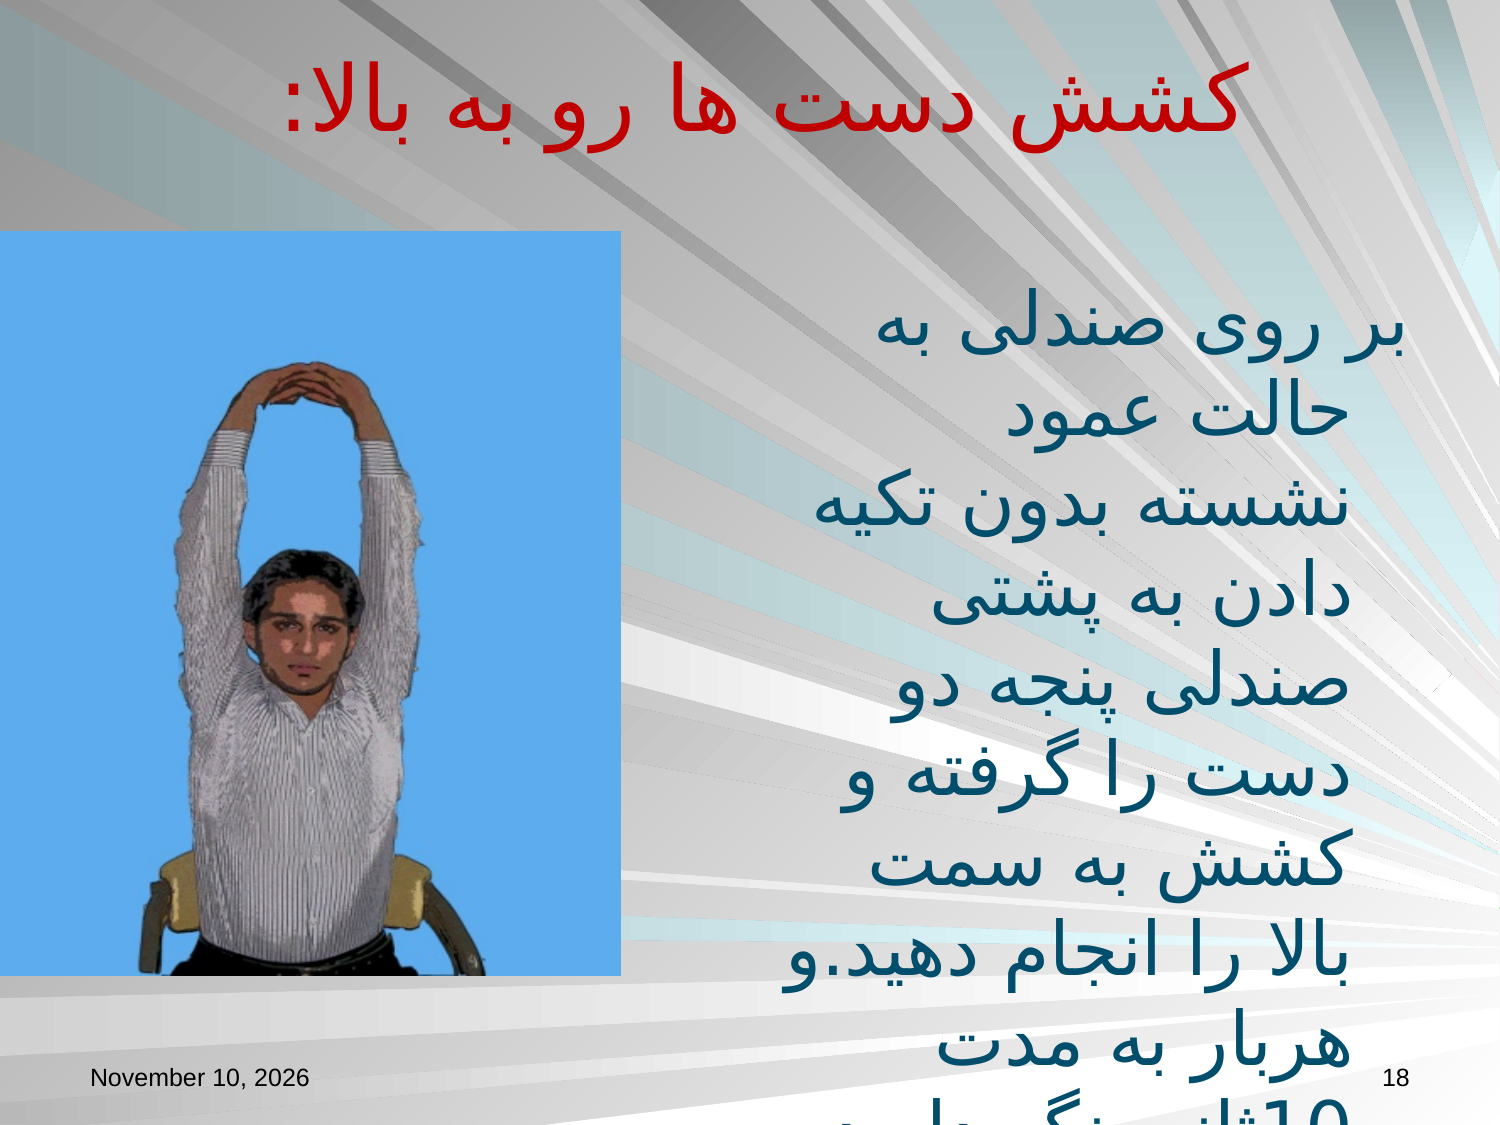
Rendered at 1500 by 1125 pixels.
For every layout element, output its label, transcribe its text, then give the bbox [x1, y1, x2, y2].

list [0, 231, 621, 977]
title کشش دست ها رو به بالا: [74, 66, 1426, 234]
slide_number 18 [1074, 1023, 1426, 1100]
list بر روی صندلی به حالت عمود نشسته بدون تکیه دادن به پشتی صندلی پنجه دو دست را گرفته و کشش به سمت بالا را انجام دهید.و هربار به مدت 10ثانیه نگه دارید. [762, 262, 1426, 1006]
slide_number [74, 1023, 426, 1100]
